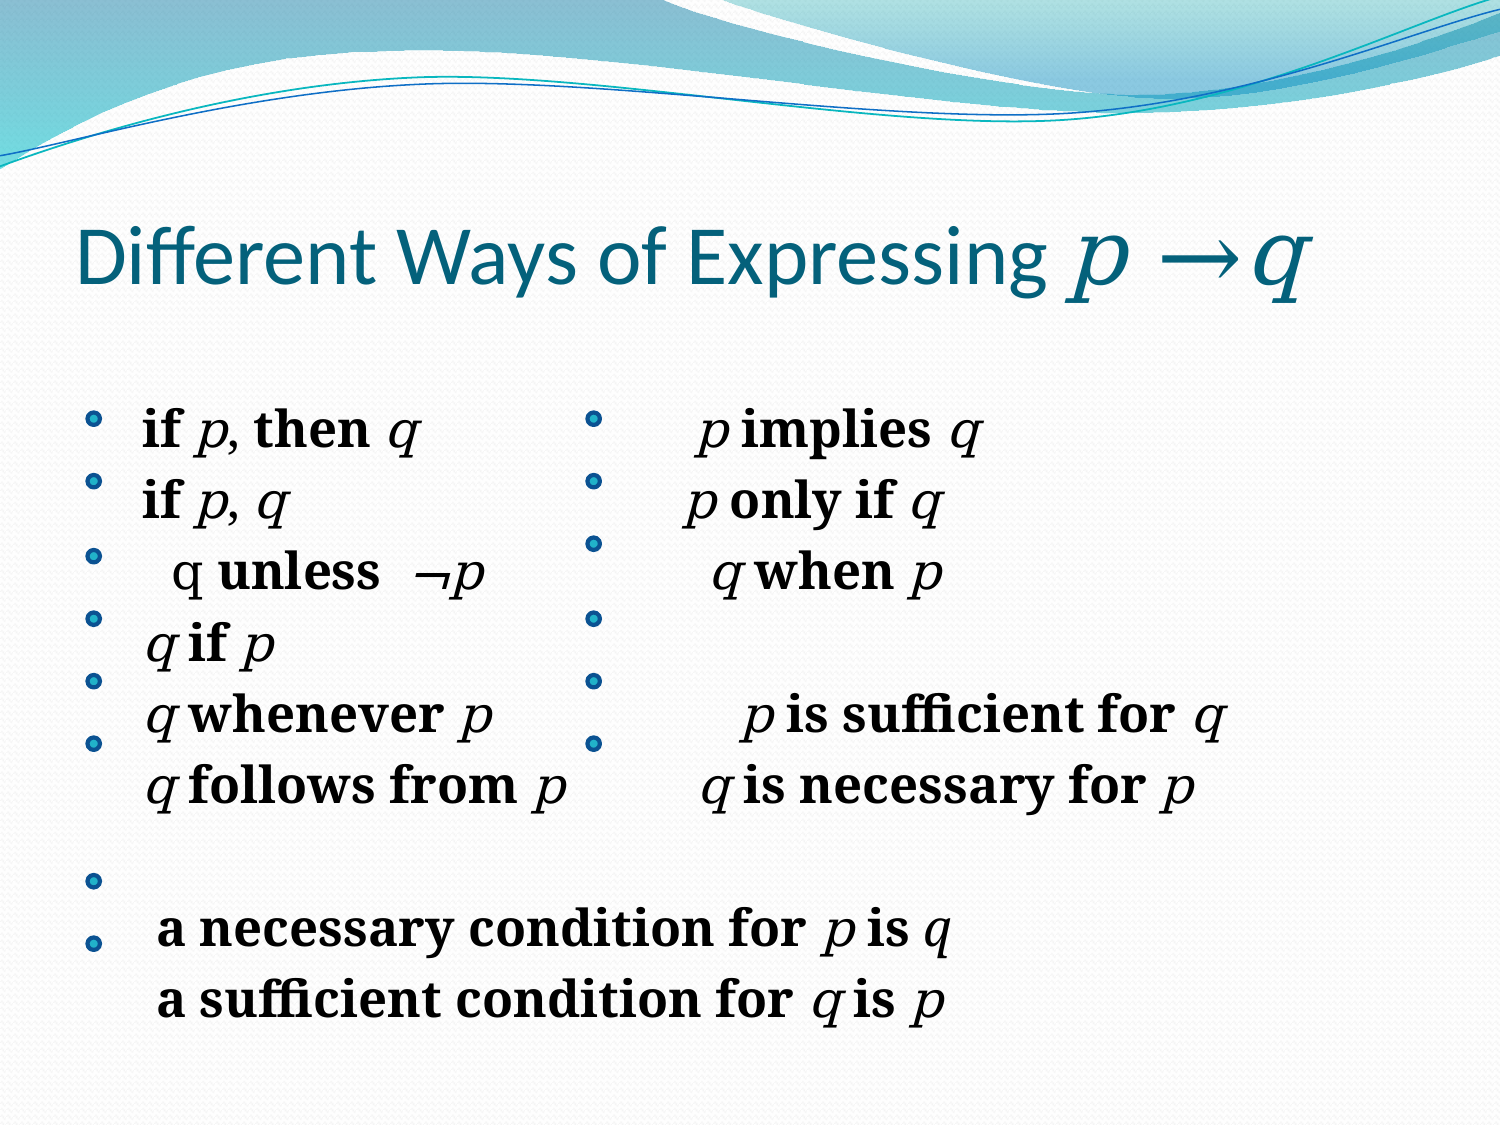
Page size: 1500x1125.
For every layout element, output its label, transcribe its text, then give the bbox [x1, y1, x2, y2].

text_box [585, 410, 602, 427]
text_box [85, 735, 103, 752]
text_box [85, 872, 103, 890]
text_box [85, 410, 103, 427]
text_box [585, 672, 602, 690]
text_box [85, 547, 103, 565]
text_box [85, 935, 103, 952]
list if p, then q p implies q if p, q p only if q q unless ¬p q when p q if p q whenever p p is sufficient for q q follows from p q is necessary for p a necessary condition for p is q a sufficient condition for q is p [75, 317, 1425, 1038]
title Different Ways of Expressing p →q [75, 115, 1425, 303]
text_box [585, 472, 602, 490]
text_box [85, 472, 103, 490]
text_box [85, 672, 103, 690]
text_box [585, 610, 602, 628]
text_box [85, 610, 103, 628]
text_box [585, 535, 602, 553]
text_box [585, 735, 602, 752]
